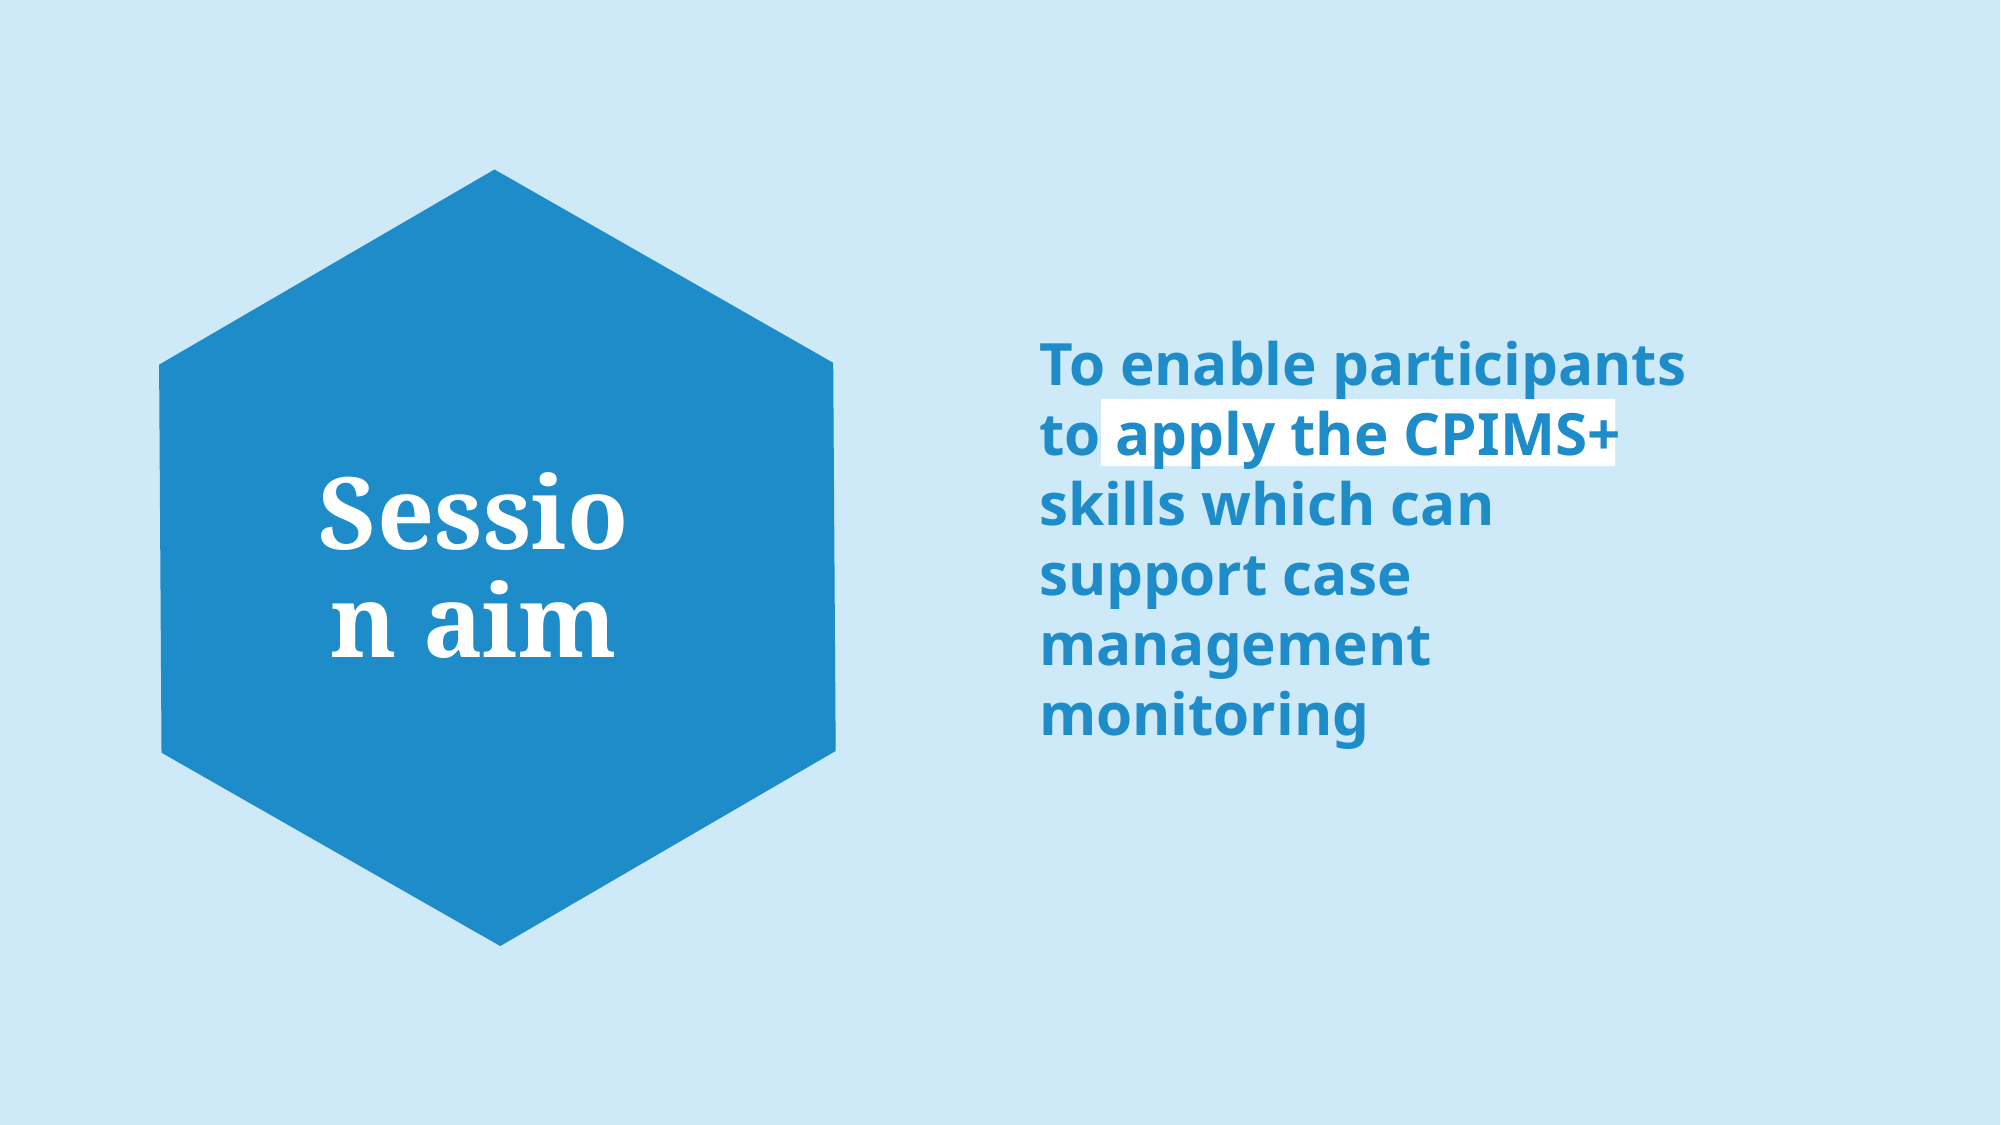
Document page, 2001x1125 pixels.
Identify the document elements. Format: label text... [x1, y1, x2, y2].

title Session aim [285, 524, 662, 617]
text_box To enable participants to apply the CPIMS+ skills which can support case management monitoring [1024, 320, 1715, 755]
